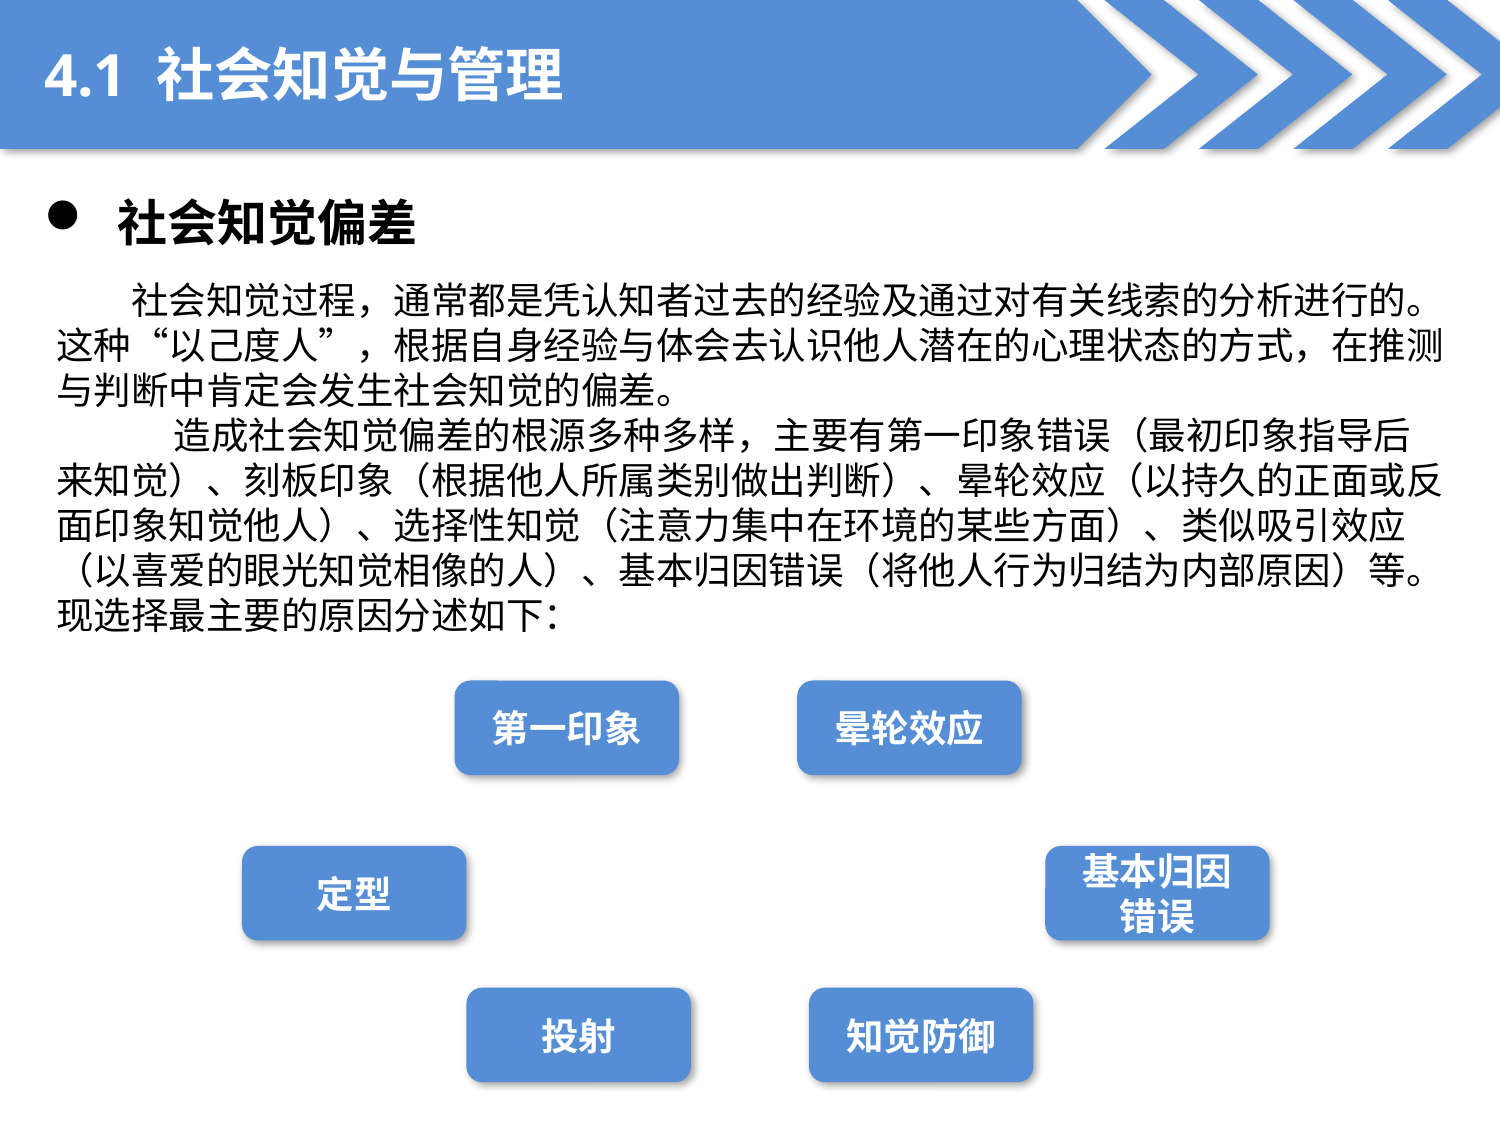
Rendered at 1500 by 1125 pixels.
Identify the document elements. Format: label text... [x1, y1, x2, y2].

text_box 基本归因错误 [1043, 843, 1272, 943]
text_box 投射 [464, 985, 693, 1085]
text_box 社会知觉偏差 [29, 184, 632, 260]
text_box 晕轮效应 [795, 678, 1024, 778]
text_box 第一印象 [452, 678, 682, 778]
text_box 知觉防御 [806, 985, 1036, 1085]
text_box 4.1 社会知觉与管理 [29, 30, 580, 116]
text_box 社会知觉过程，通常都是凭认知者过去的经验及通过对有关线索的分析进行的。这种“以己度人”，根据自身经验与体会去认识他人潜在的心理状态的方式，在推测与判断中肯定会发生社会知觉的偏差。 造成社会知觉偏差的根源多种多样，主要有第一印象错误（最初印象指导后来知觉）、刻板印象（根据他人所属类别做出判断）、晕轮效应（以持久的正面或反面印象知觉他人）、选择性知觉（注意力集中在环境的某些方面）、类似吸引效应（以喜爱的眼光知觉相像的人）、基本归因错误（将他人行为归结为内部原因）等。现选择最主要的原因分述如下： [41, 269, 1459, 645]
text_box 定型 [239, 843, 469, 943]
